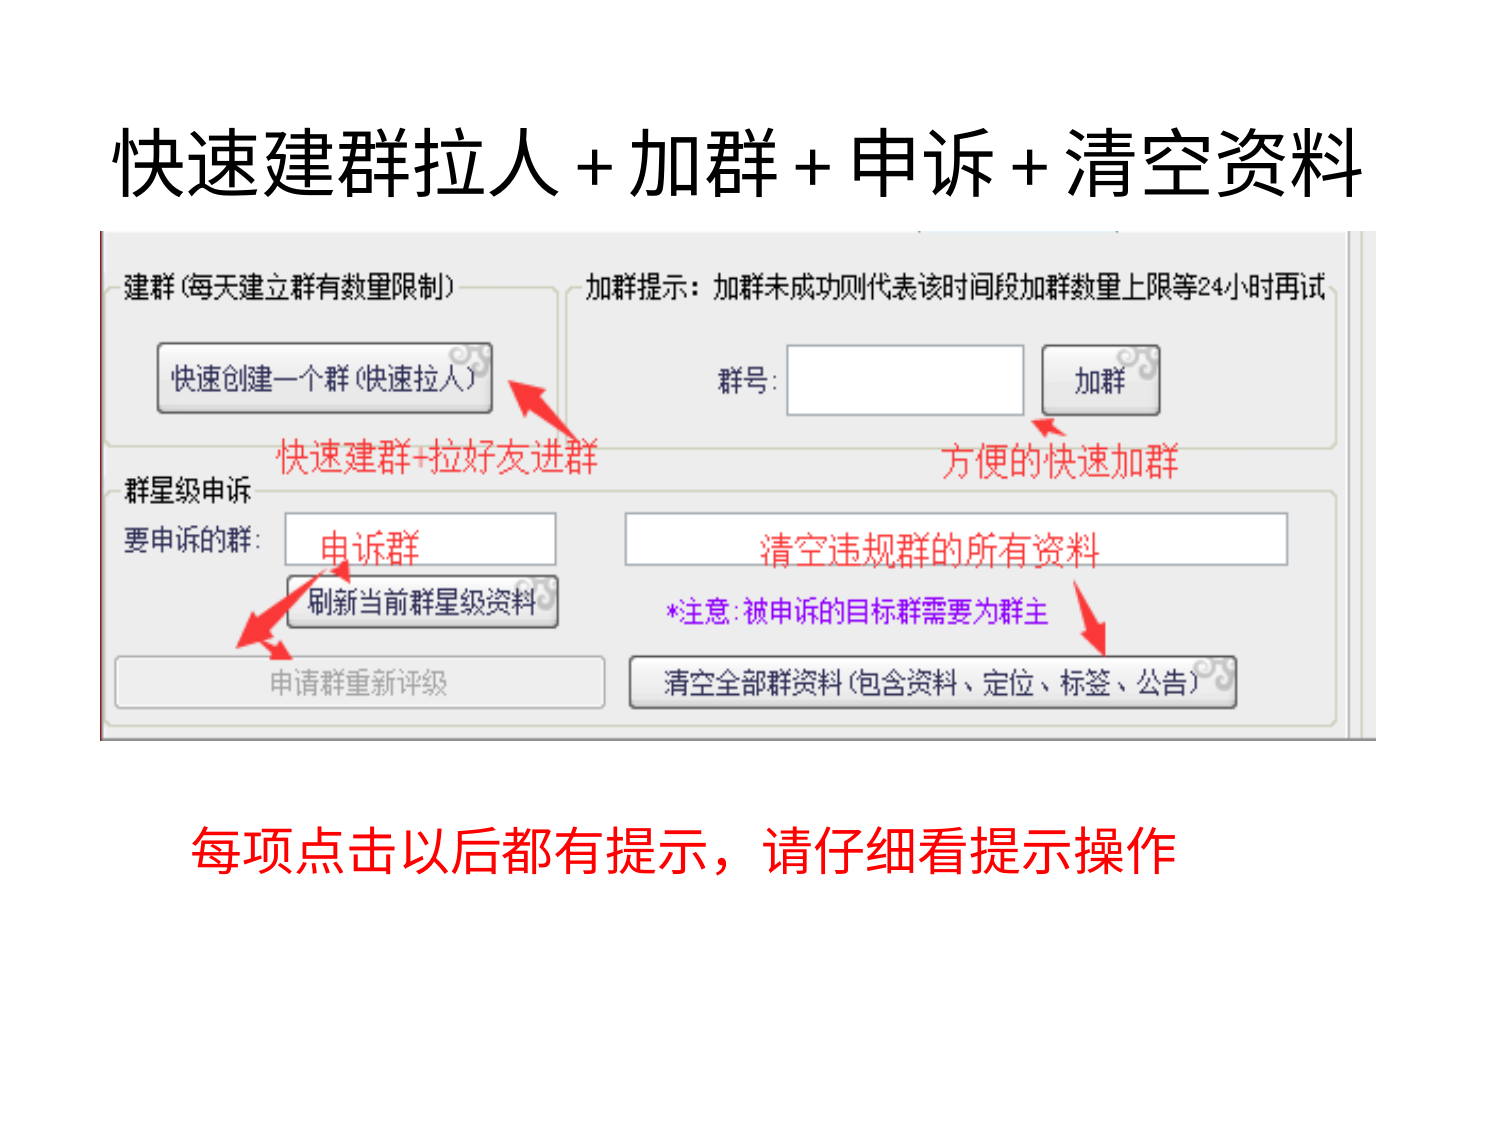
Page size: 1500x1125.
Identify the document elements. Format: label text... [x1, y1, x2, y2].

picture [100, 231, 1377, 741]
subtitle 每项点击以后都有提示，请仔细看提示操作 [159, 810, 1210, 925]
title 快速建群拉人+加群+申诉+清空资料 [76, 78, 1399, 244]
